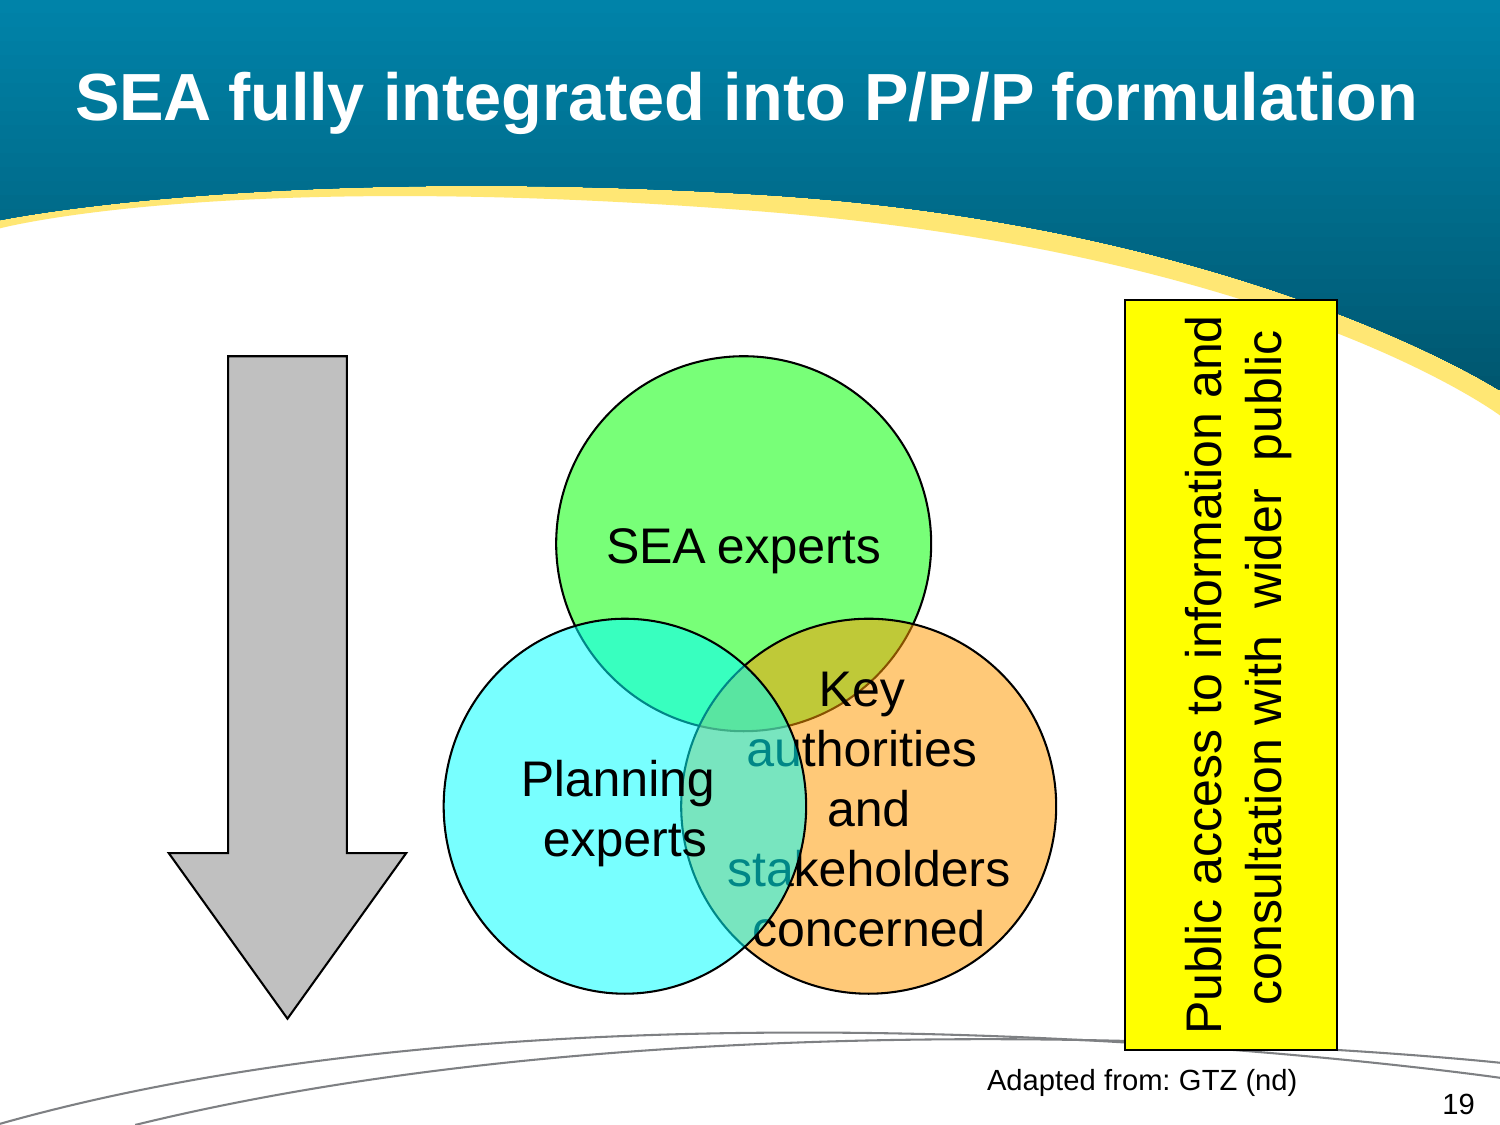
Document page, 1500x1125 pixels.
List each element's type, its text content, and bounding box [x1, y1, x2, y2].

slide_number 19 [1124, 1084, 1476, 1113]
text_box Planning experts [443, 618, 807, 994]
text_box Key authorities and stakeholders concerned [745, 618, 1057, 994]
text_box Public access to information and consultation with wider public [1124, 299, 1338, 1050]
title SEA fully integrated into P/P/P formulation [74, 0, 1476, 188]
text_box [168, 356, 407, 1019]
text_box Adapted from: GTZ (nd) [662, 1054, 1313, 1104]
text_box SEA experts [556, 356, 932, 664]
